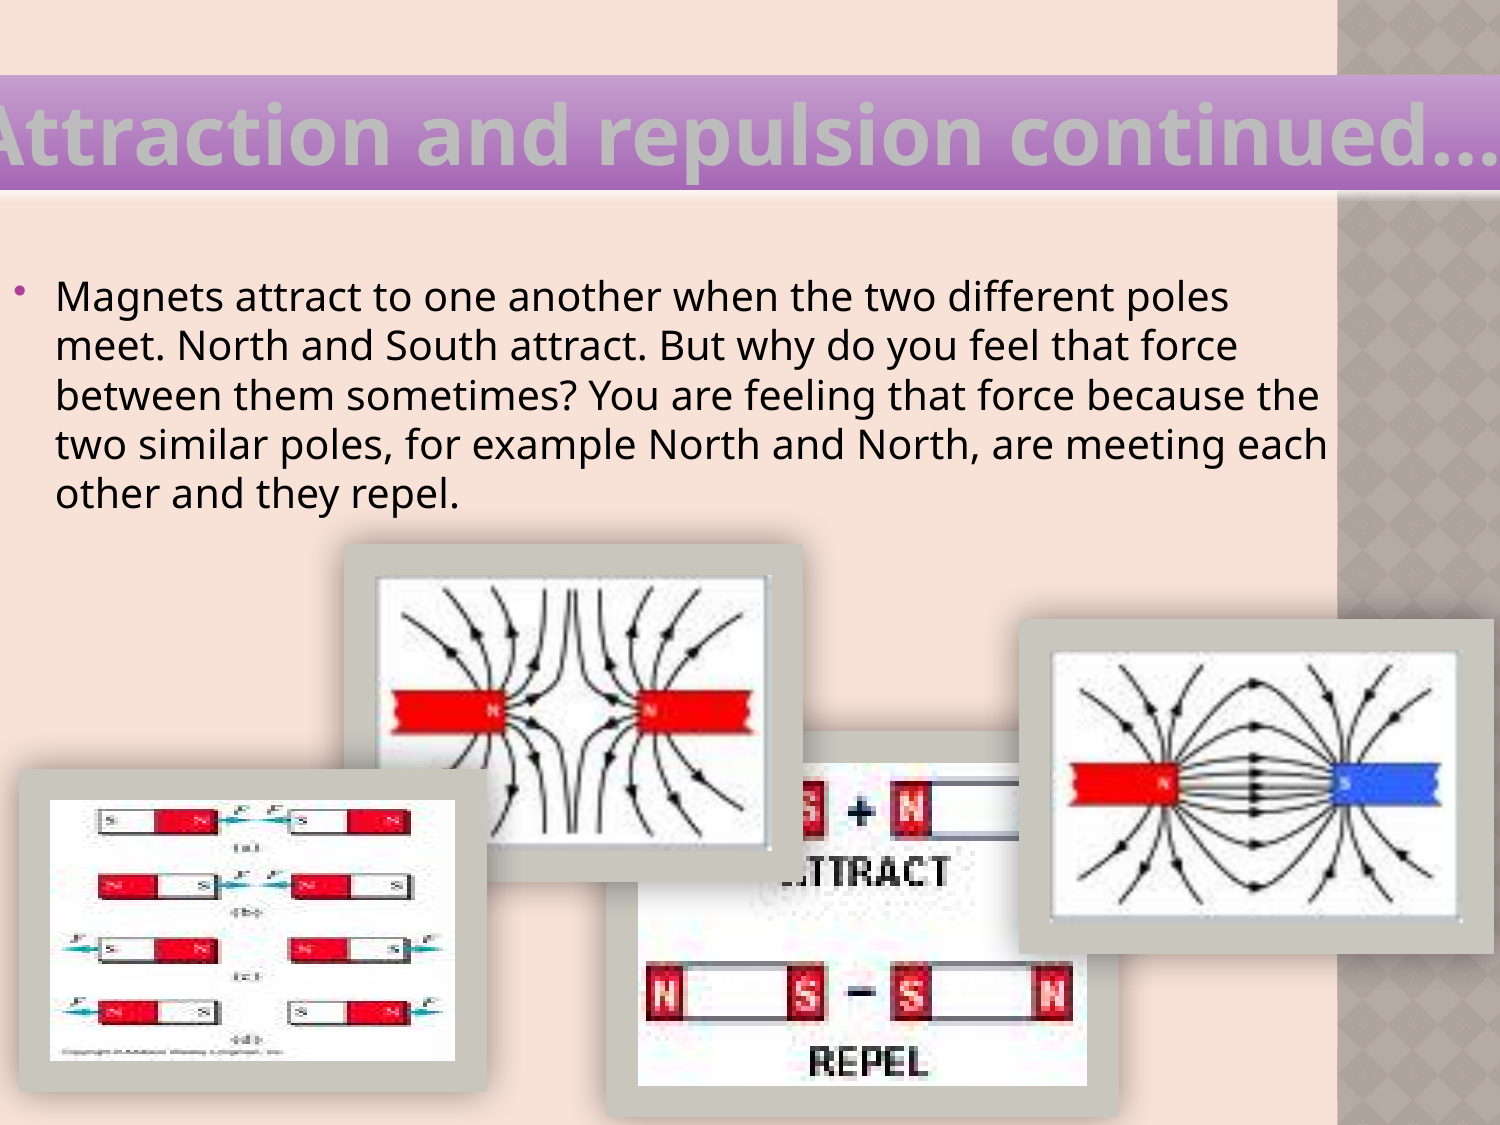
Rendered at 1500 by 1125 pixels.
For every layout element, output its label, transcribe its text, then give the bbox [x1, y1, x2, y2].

list Magnets attract to one another when the two different poles meet. North and South attract. But why do you feel that force between them sometimes? You are feeling that force because the two similar poles, for example North and North, are meeting each other and they repel. [0, 262, 1350, 525]
picture [636, 762, 1088, 1087]
picture [1049, 649, 1464, 924]
picture [49, 574, 773, 1062]
text_box Attraction and repulsion continued… [0, 75, 1500, 190]
